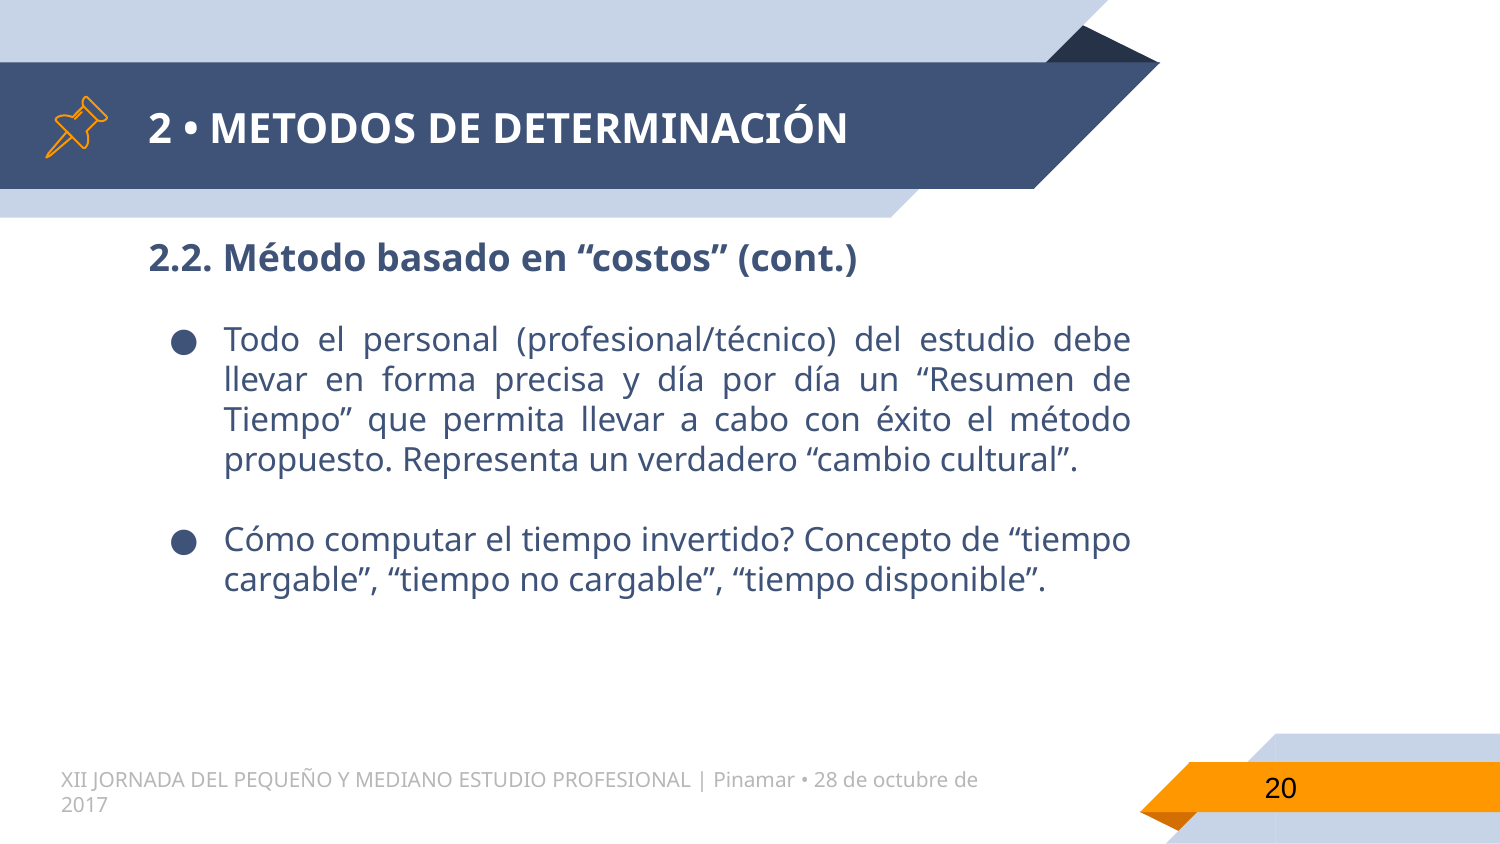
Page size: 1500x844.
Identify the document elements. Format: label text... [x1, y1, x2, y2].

title 2 • METODOS DE DETERMINACIÓN [133, 64, 1035, 190]
slide_number 20 [1249, 760, 1494, 813]
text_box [46, 96, 108, 158]
text_box 2.2. Método basado en “costos” (cont.) Todo el personal (profesional/técnico) del estudio debe llevar en forma precisa y día por día un “Resumen de Tiempo” que permita llevar a cabo con éxito el método propuesto. Representa un verdadero “cambio cultural”. Cómo computar el tiempo invertido? Concepto de “tiempo cargable”, “tiempo no cargable”, “tiempo disponible”. [133, 218, 1148, 657]
